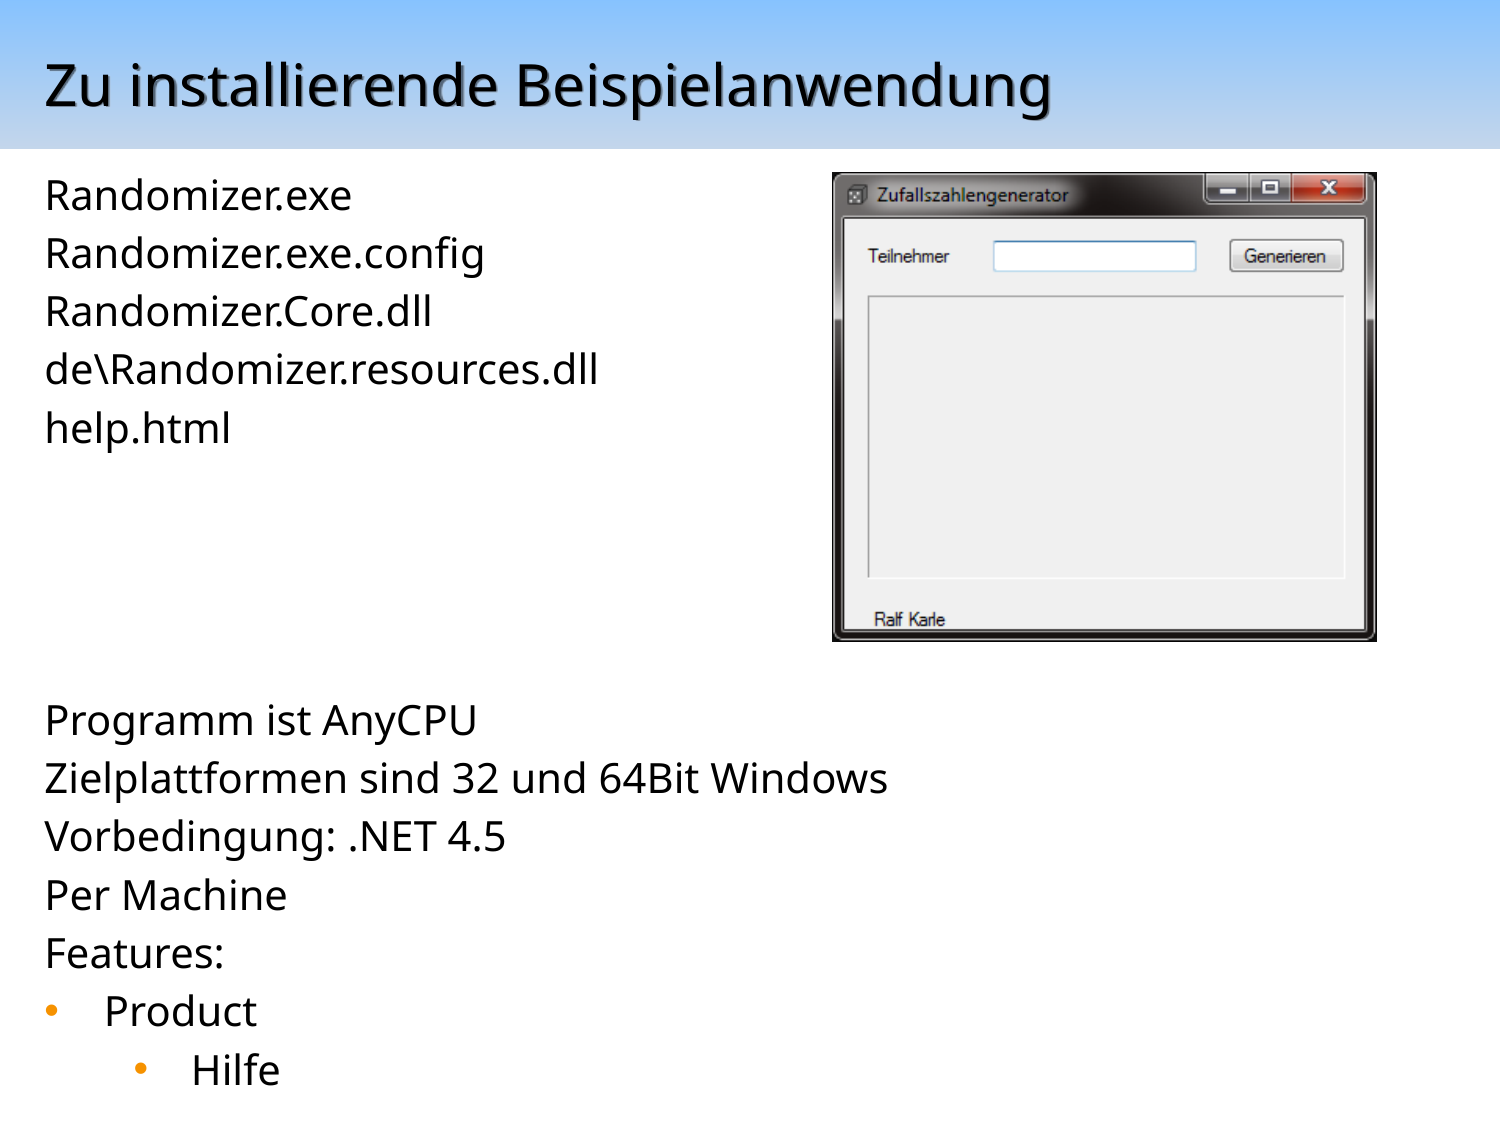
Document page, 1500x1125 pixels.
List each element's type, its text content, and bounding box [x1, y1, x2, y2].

list Randomizer.exe Randomizer.exe.config Randomizer.Core.dll de\Randomizer.resources.dll help.html Programm ist AnyCPU Zielplattformen sind 32 und 64Bit Windows Vorbedingung: .NET 4.5 Per Machine Features: Product Hilfe [29, 160, 1471, 1125]
title Zu installierende Beispielanwendung [29, 29, 1471, 138]
picture [832, 172, 1377, 642]
